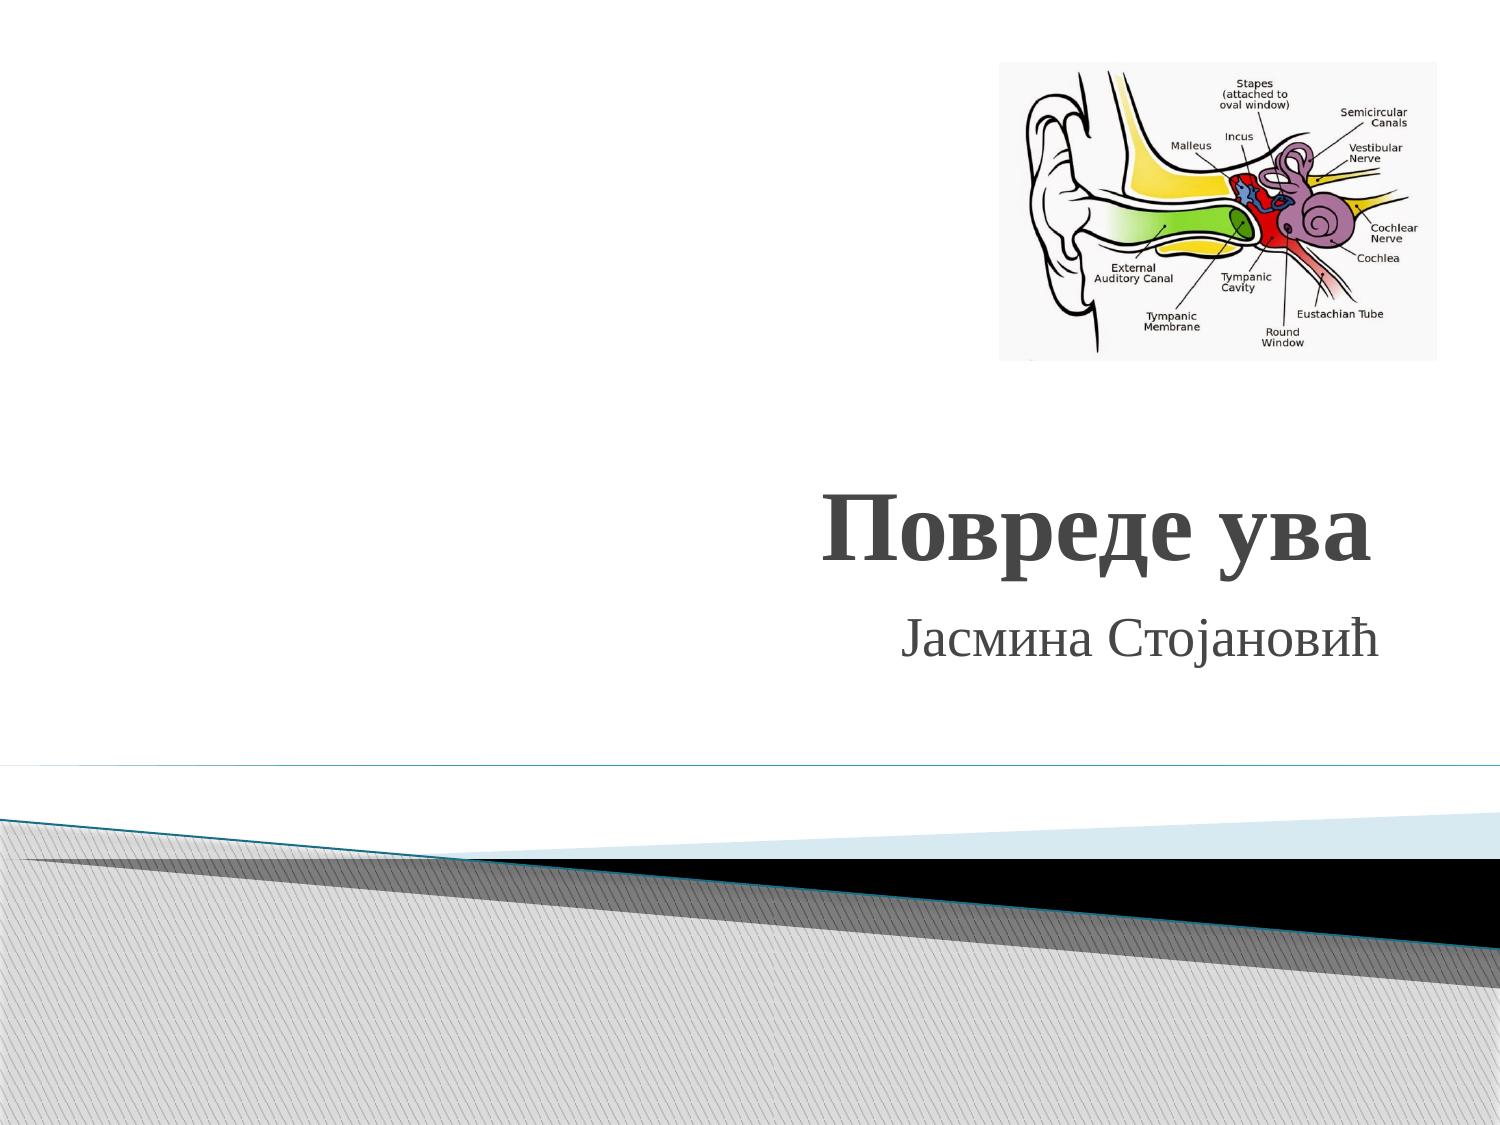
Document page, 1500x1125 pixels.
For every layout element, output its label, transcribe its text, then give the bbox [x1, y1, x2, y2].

picture [999, 62, 1437, 361]
picture [5, 859, 1500, 989]
subtitle Јасмина Стојановић [112, 592, 1388, 790]
title Повреде ува [112, 287, 1388, 588]
